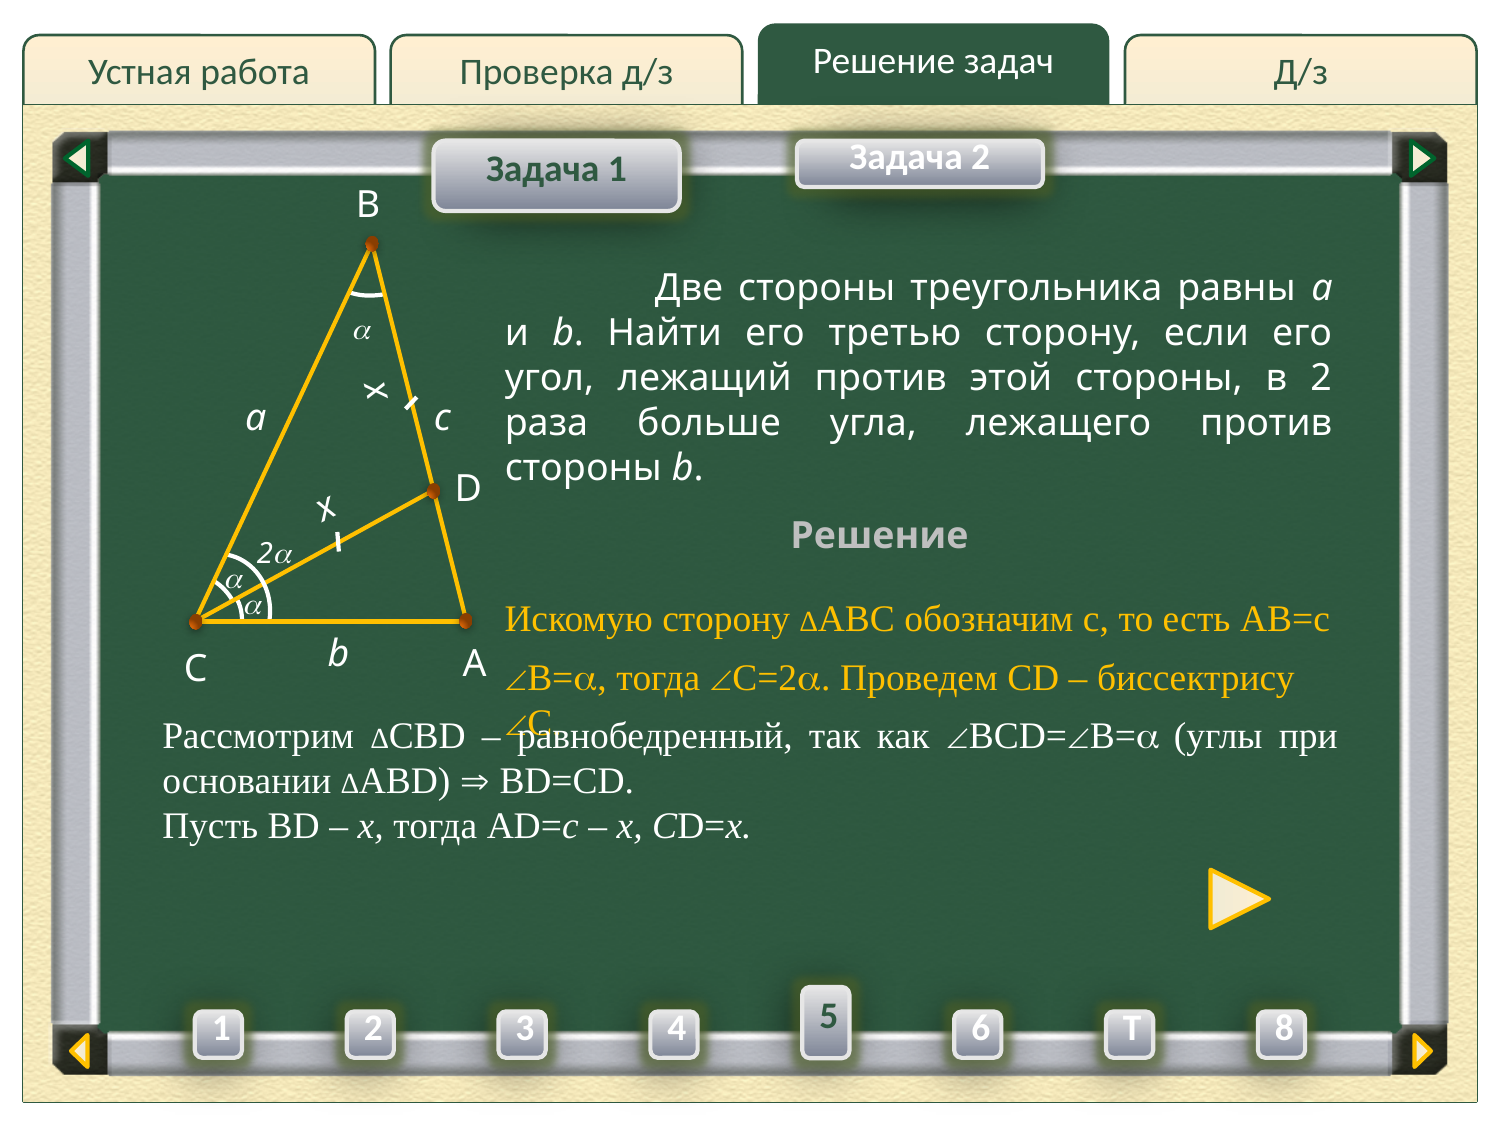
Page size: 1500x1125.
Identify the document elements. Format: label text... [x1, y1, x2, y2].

text_box Решение задач [755, 21, 1112, 102]
picture [22, 104, 1477, 1103]
text_box Устная работа [21, 32, 378, 103]
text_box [371, 243, 467, 623]
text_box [194, 243, 368, 620]
text_box Д/з [1122, 32, 1479, 103]
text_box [404, 396, 418, 410]
text_box Проверка д/з [388, 32, 745, 102]
